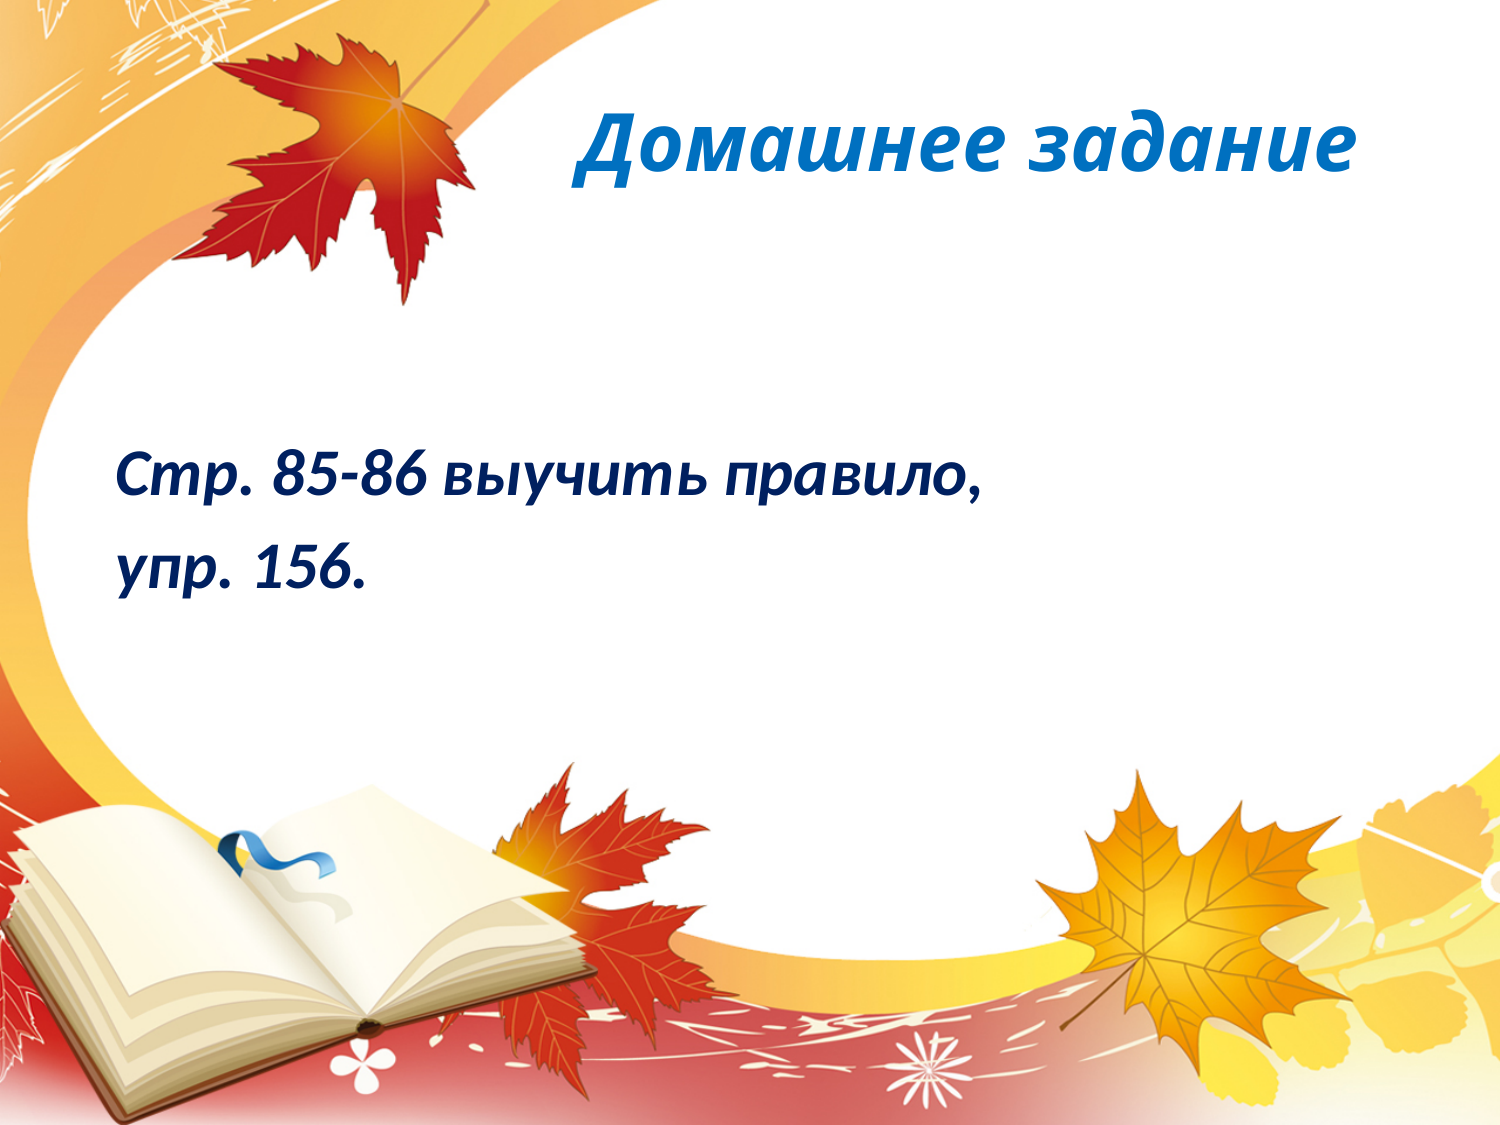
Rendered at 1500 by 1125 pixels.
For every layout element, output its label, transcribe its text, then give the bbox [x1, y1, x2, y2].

list Стр. 85-86 выучить правило, упр. 156. [100, 420, 1451, 781]
picture [0, 0, 1500, 1125]
title Домашнее задание [513, 45, 1425, 233]
